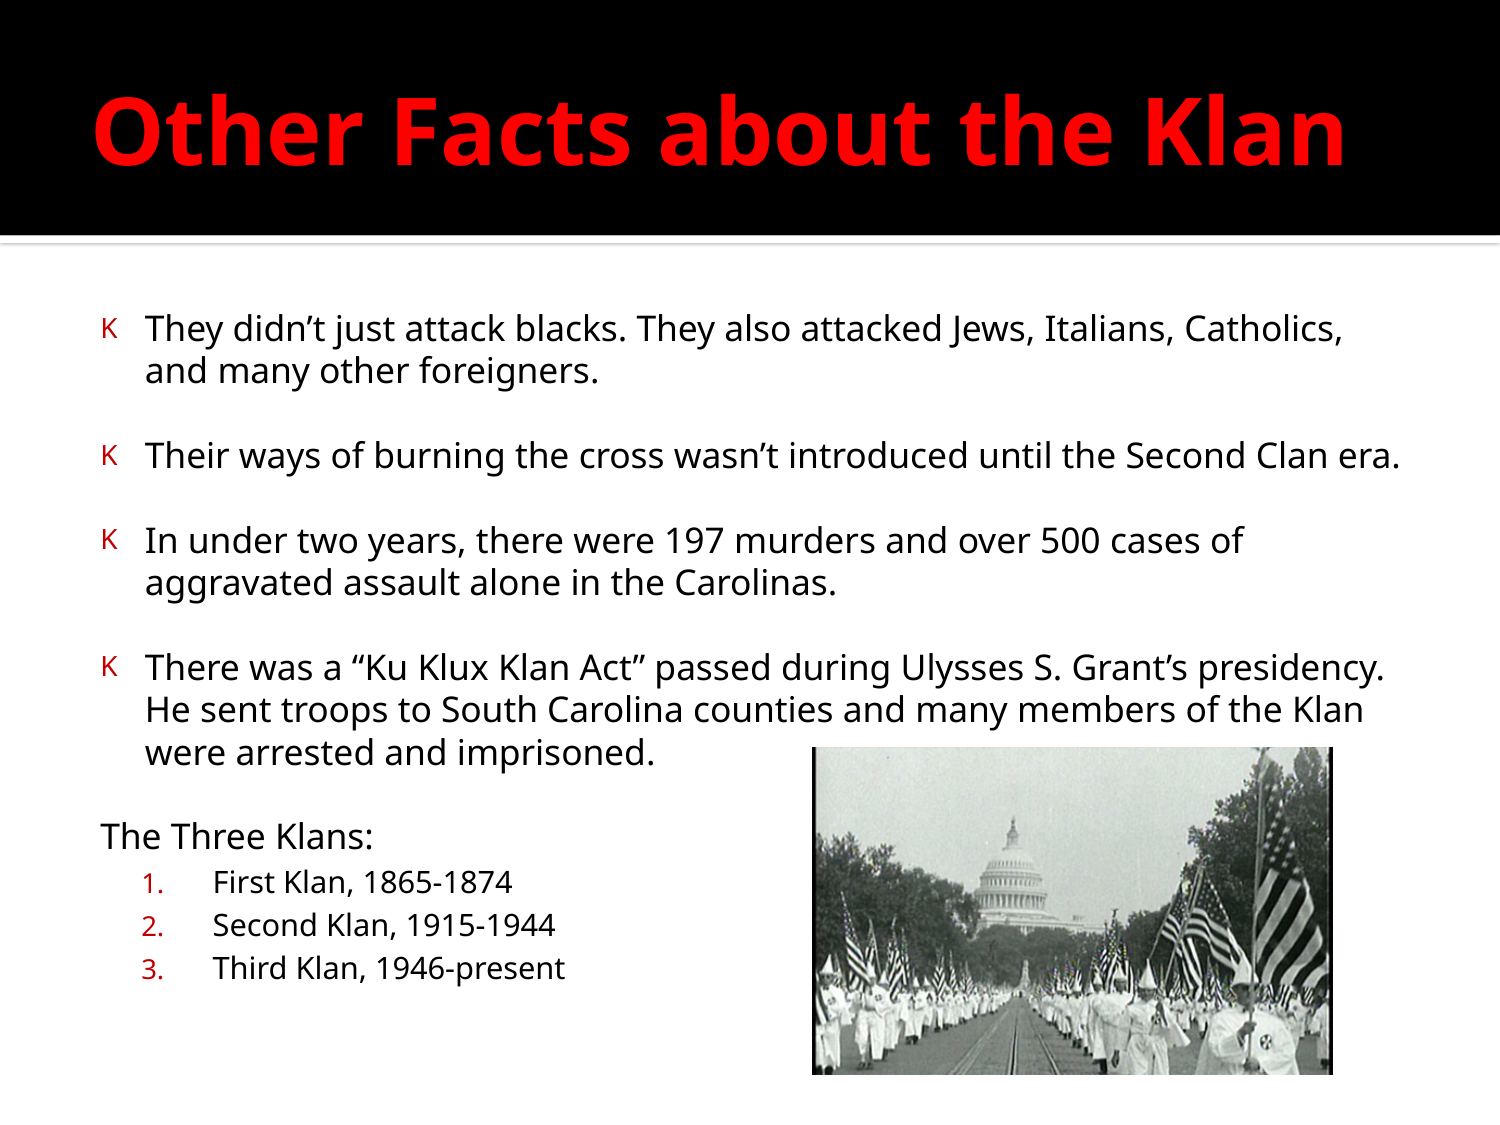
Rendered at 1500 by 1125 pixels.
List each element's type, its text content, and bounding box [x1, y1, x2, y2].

title Other Facts about the Klan [75, 25, 1425, 231]
picture [812, 747, 1333, 1075]
list They didn’t just attack blacks. They also attacked Jews, Italians, Catholics, and many other foreigners. Their ways of burning the cross wasn’t introduced until the Second Clan era. In under two years, there were 197 murders and over 500 cases of aggravated assault alone in the Carolinas. There was a “Ku Klux Klan Act” passed during Ulysses S. Grant’s presidency. He sent troops to South Carolina counties and many members of the Klan were arrested and imprisoned. The Three Klans: First Klan, 1865-1874 Second Klan, 1915-1944 Third Klan, 1946-present [75, 291, 1425, 1050]
